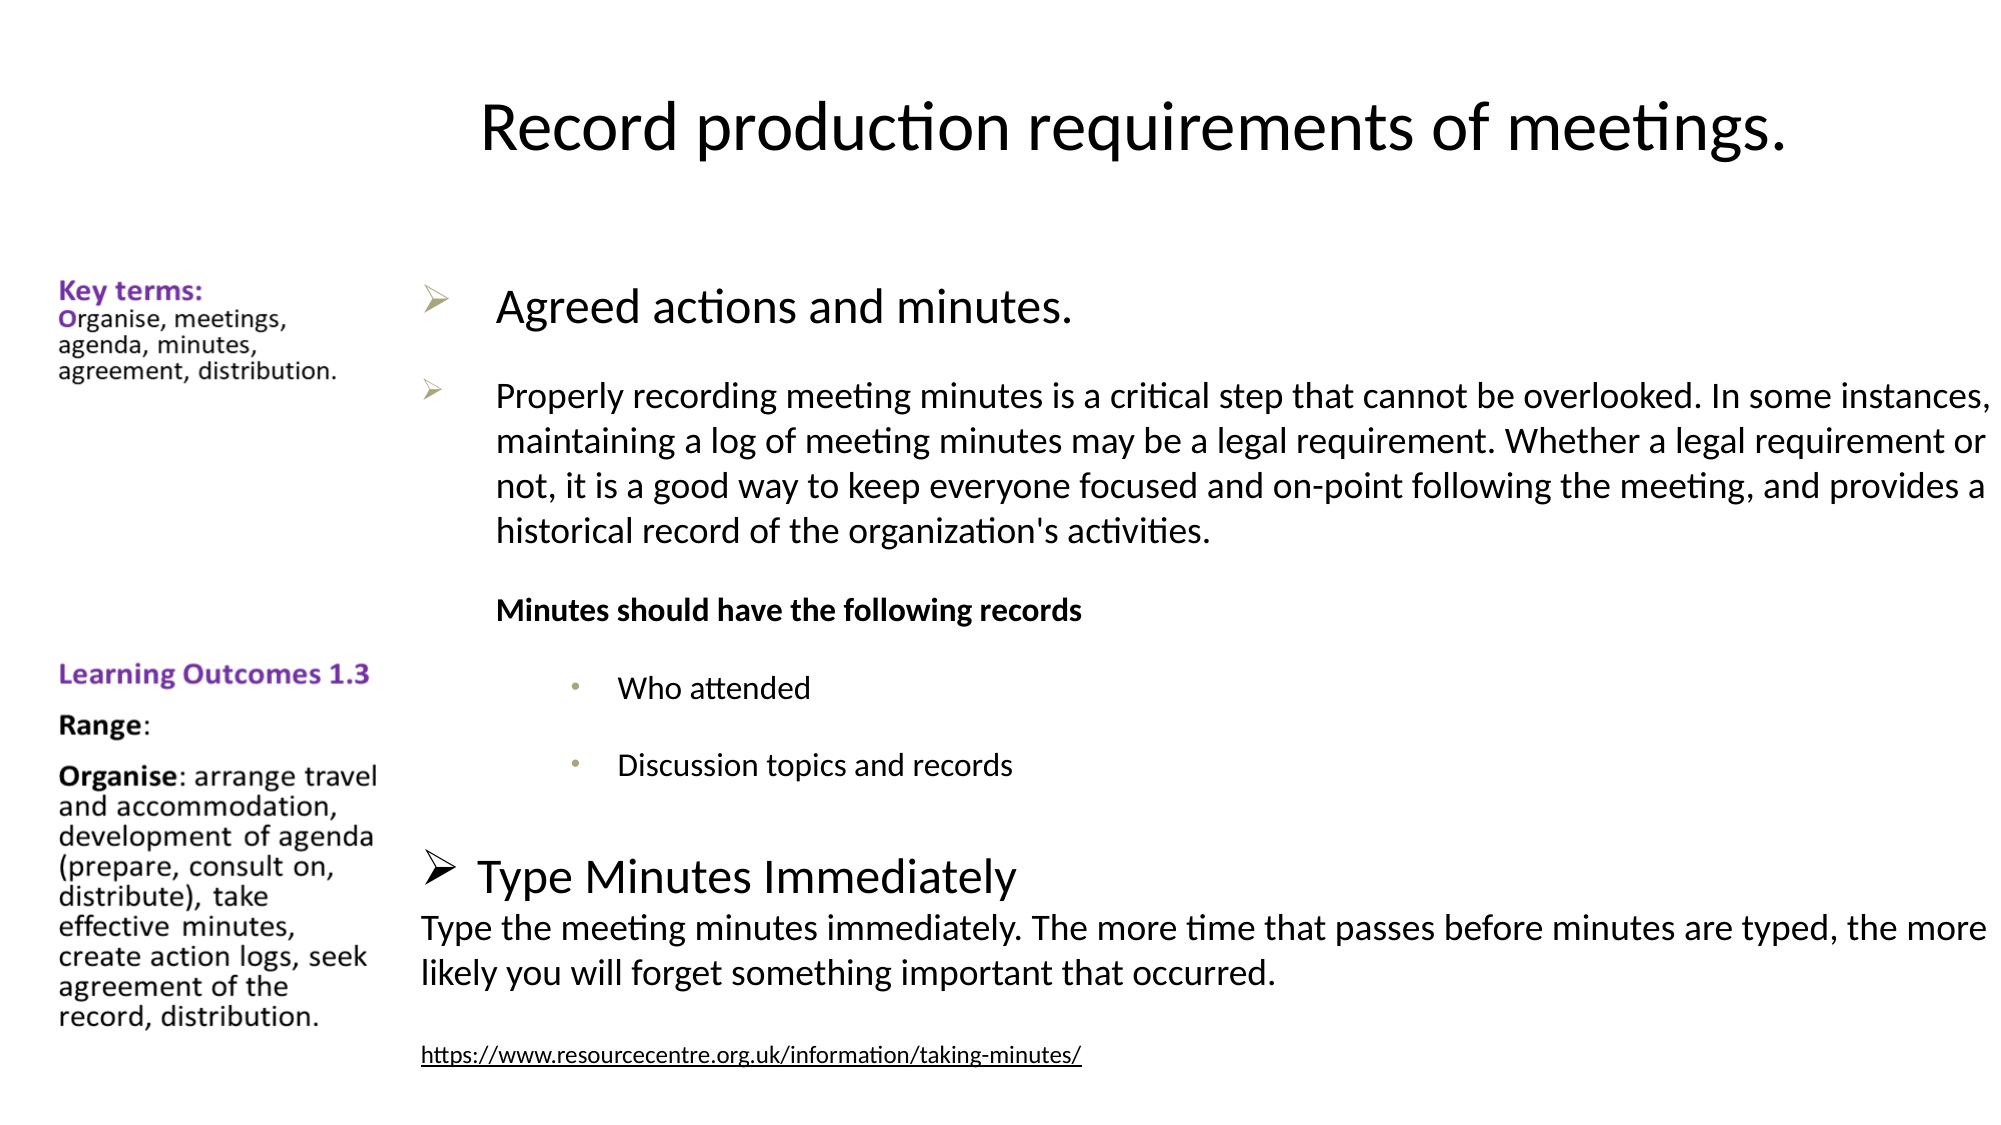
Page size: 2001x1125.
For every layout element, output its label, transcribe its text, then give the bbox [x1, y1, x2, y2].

title Record production requirements of meetings. [379, 25, 1891, 231]
picture [38, 168, 406, 1100]
text_box Agreed actions and minutes. Properly recording meeting minutes is a critical step that cannot be overlooked. In some instances, maintaining a log of meeting minutes may be a legal requirement. Whether a legal requirement or not, it is a good way to keep everyone focused and on-point following the meeting, and provides a historical record of the organization's activities. Minutes should have the following records Who attended Discussion topics and records Type Minutes Immediately Type the meeting minutes immediately. The more time that passes before minutes are typed, the more likely you will forget something important that occurred. https://www.resourcecentre.org.uk/information/taking-minutes/ [406, 266, 2000, 1125]
